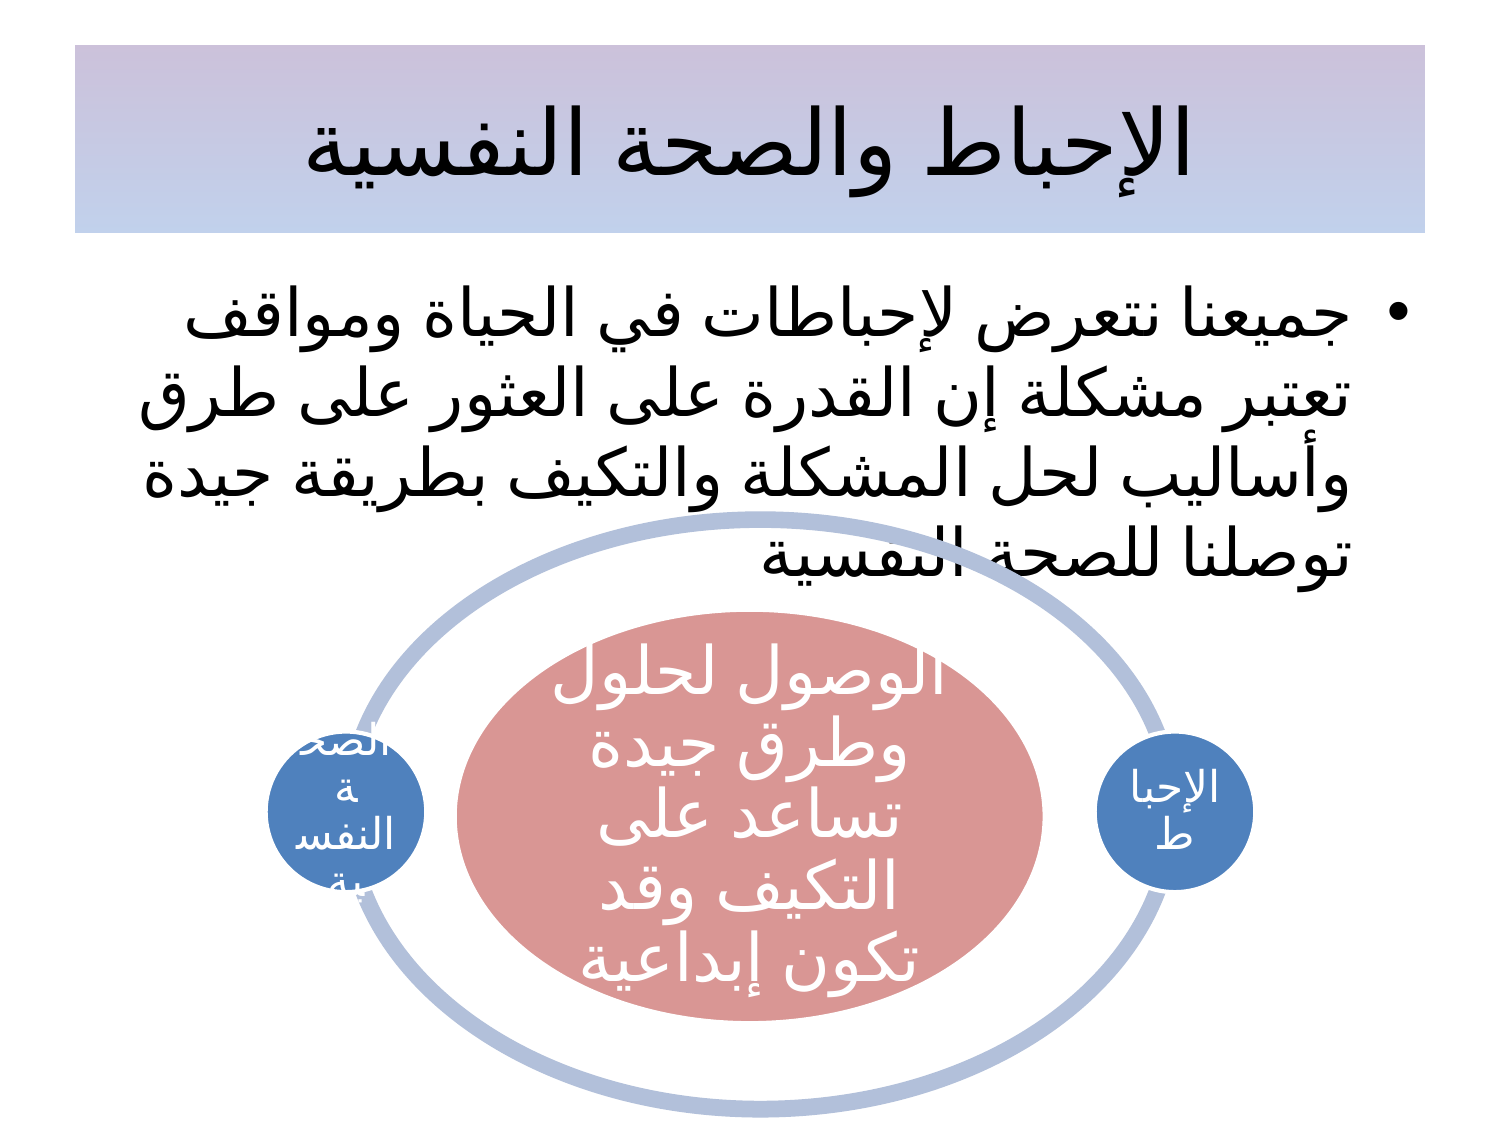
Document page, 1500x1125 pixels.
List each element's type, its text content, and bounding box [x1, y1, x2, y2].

title الإحباط والصحة النفسية [75, 45, 1425, 233]
list جميعنا نتعرض لإحباطات في الحياة ومواقف تعتبر مشكلة إن القدرة على العثور على طرق وأساليب لحل المشكلة والتكيف بطريقة جيدة توصلنا للصحة النفسية [75, 262, 1425, 1005]
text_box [265, 458, 1266, 1107]
